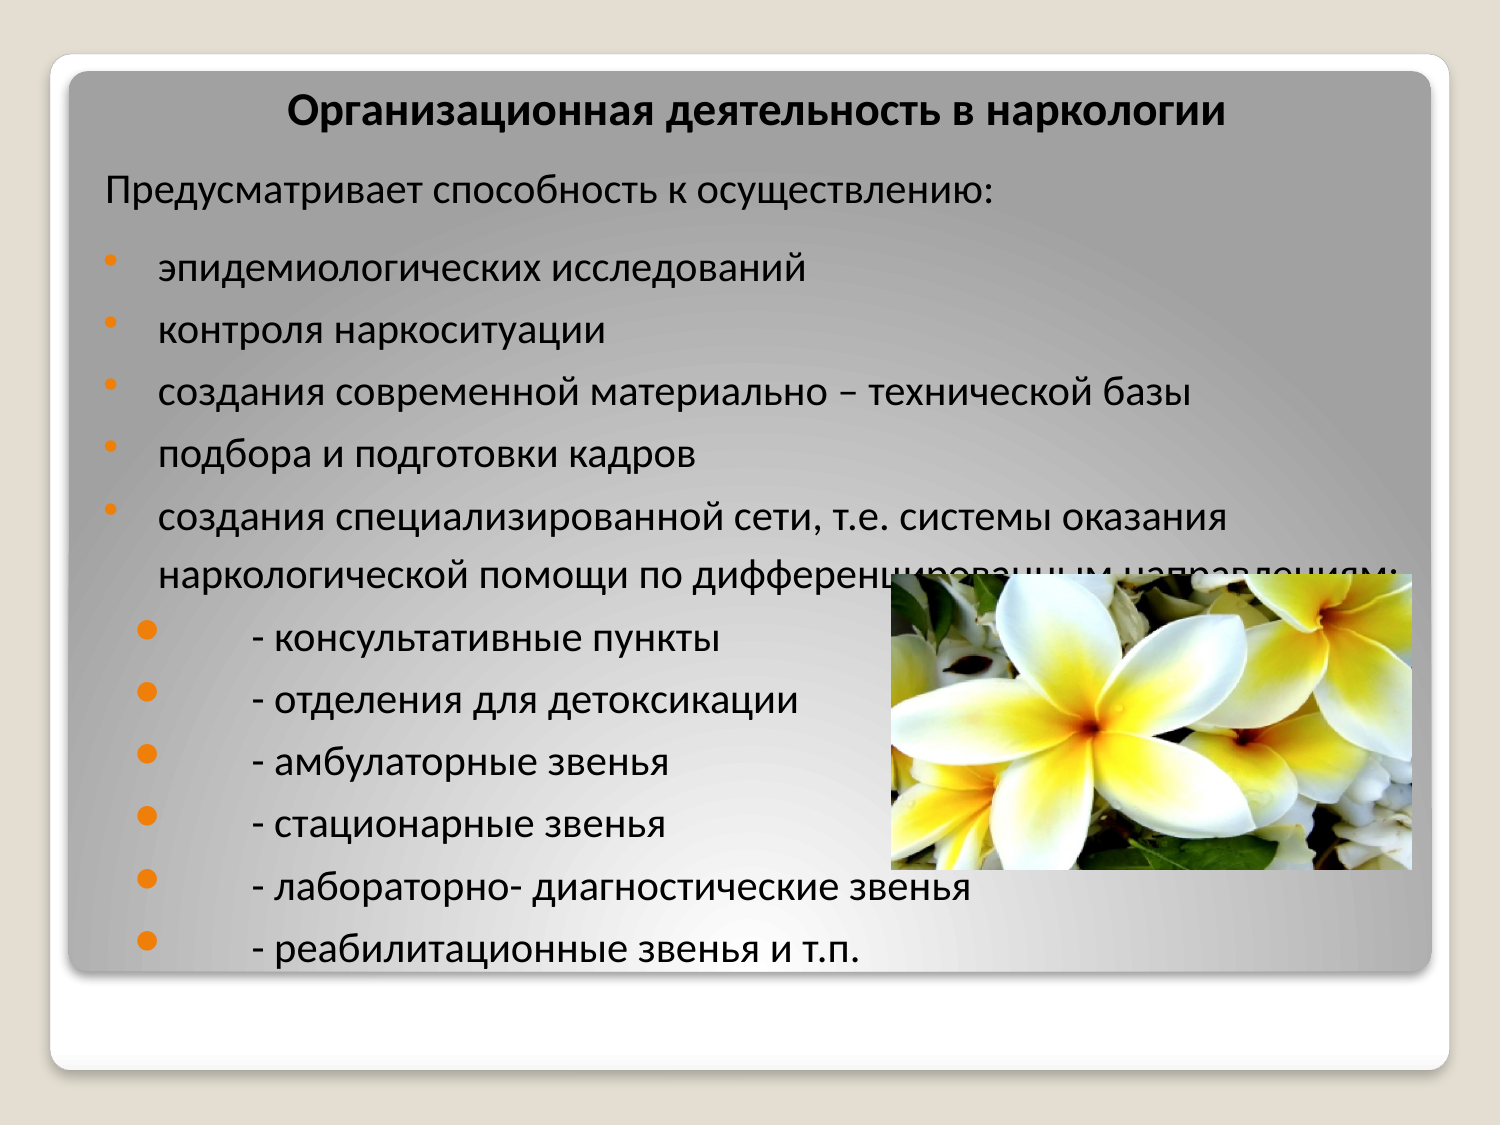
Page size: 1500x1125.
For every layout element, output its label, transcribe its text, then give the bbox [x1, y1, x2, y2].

picture [891, 574, 1412, 870]
list Организационная деятельность в наркологии Предусматривает способность к осуществлению: эпидемиологических исследований контроля наркоситуации создания современной материально – технической базы подбора и подготовки кадров создания специализированной сети, т.е. системы оказания наркологической помощи по дифференцированным направлениям: - консультативные пункты - отделения для детоксикации - амбулаторные звенья - стационарные звенья - лабораторно- диагностические звенья - реабилитационные звенья и т.п. [75, 54, 1425, 1005]
